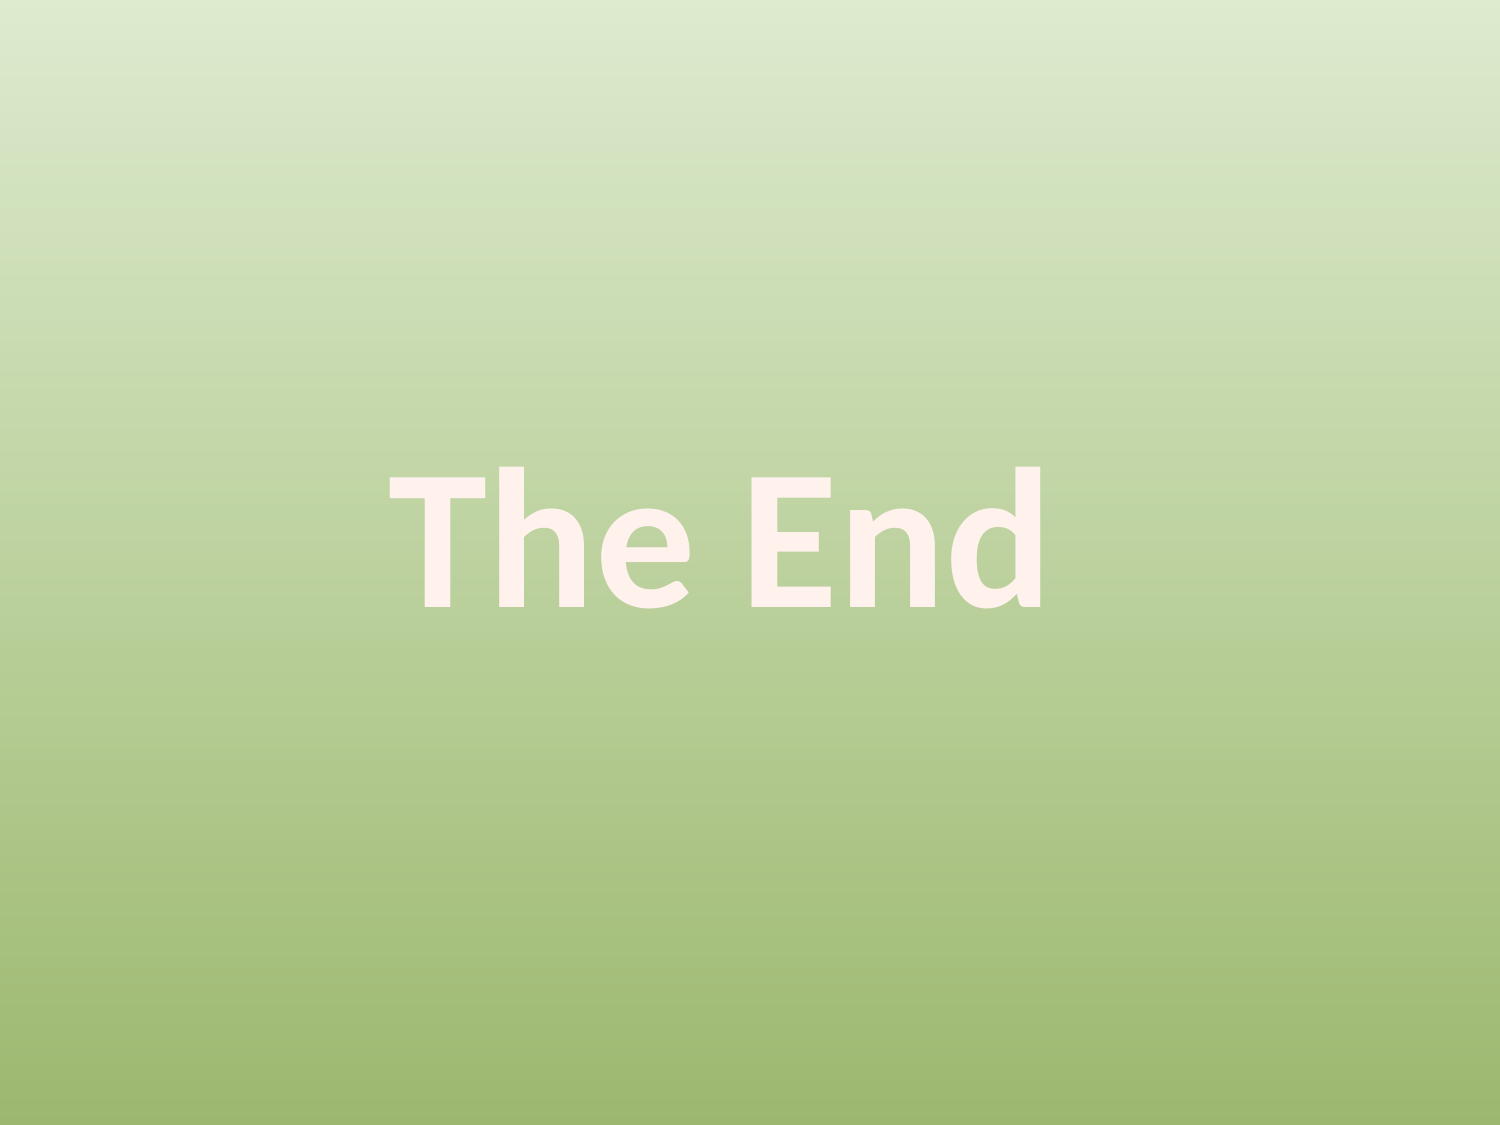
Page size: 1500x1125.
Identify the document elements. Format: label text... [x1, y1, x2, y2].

text_box The End [337, 399, 1150, 655]
